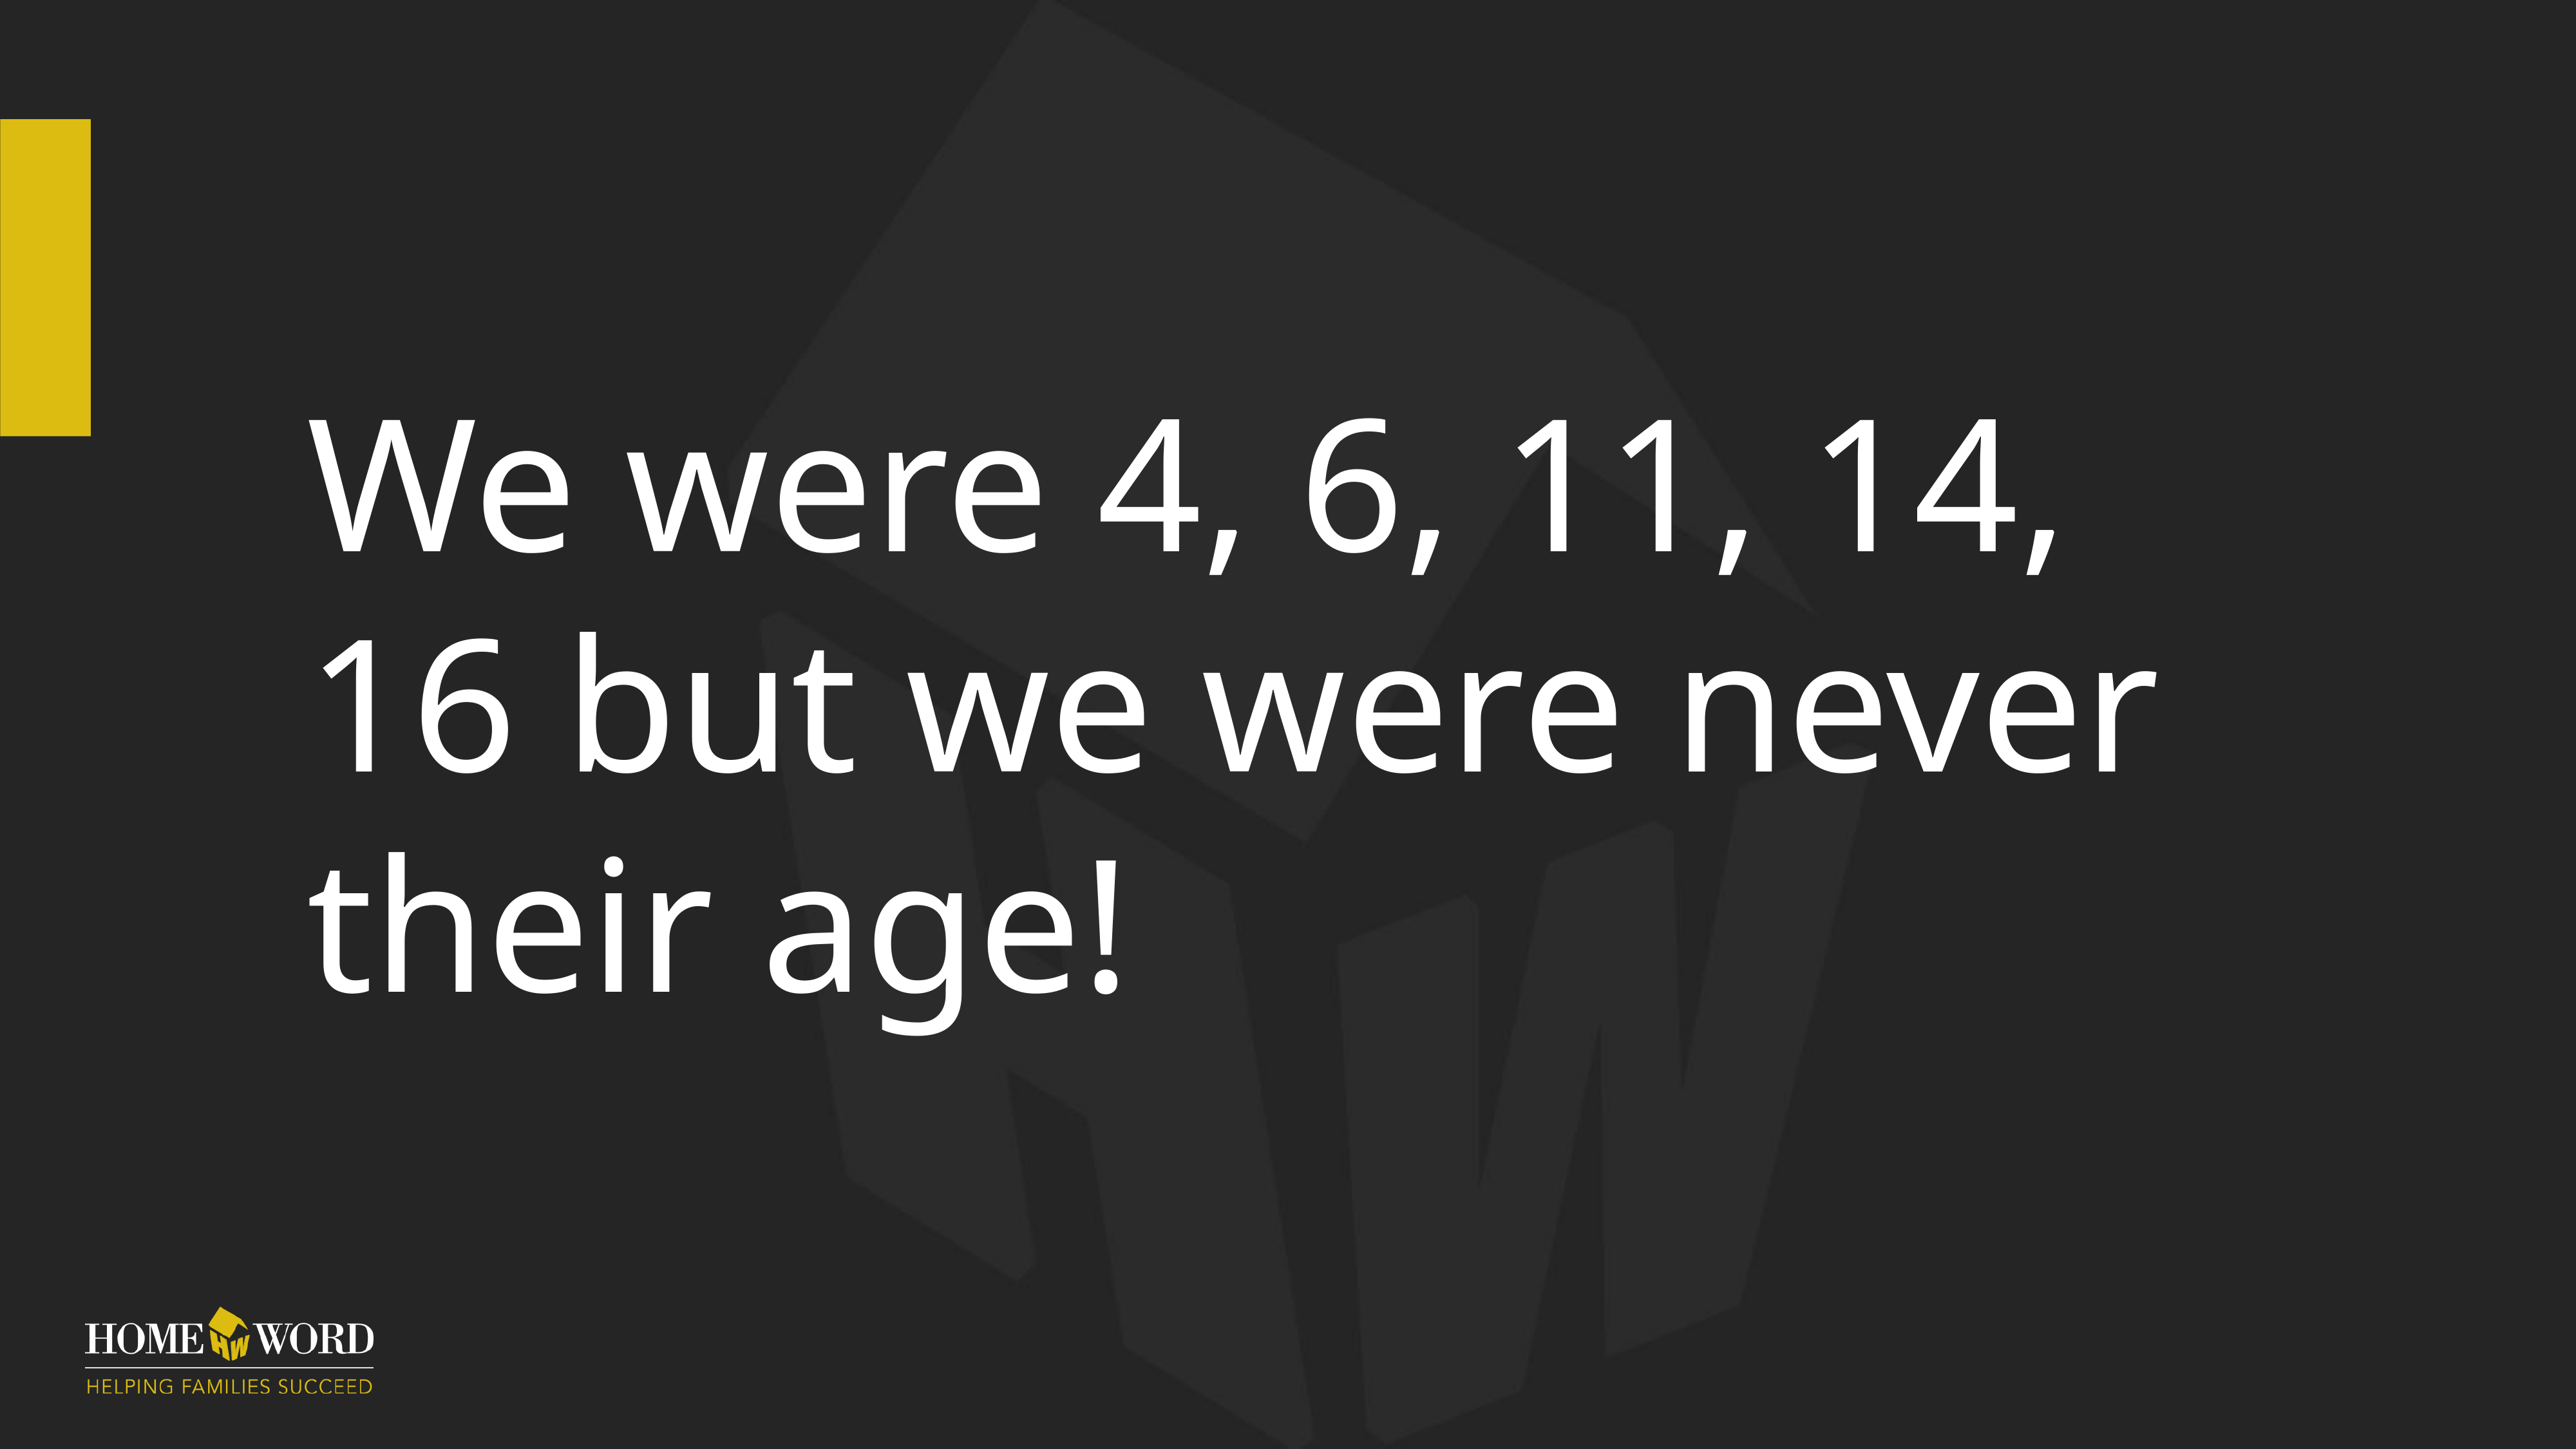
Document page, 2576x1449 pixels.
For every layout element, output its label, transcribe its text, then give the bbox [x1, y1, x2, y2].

picture [0, 0, 2576, 1449]
title We were 4, 6, 11, 14, 16 but we were never their age! [301, 361, 2246, 1175]
